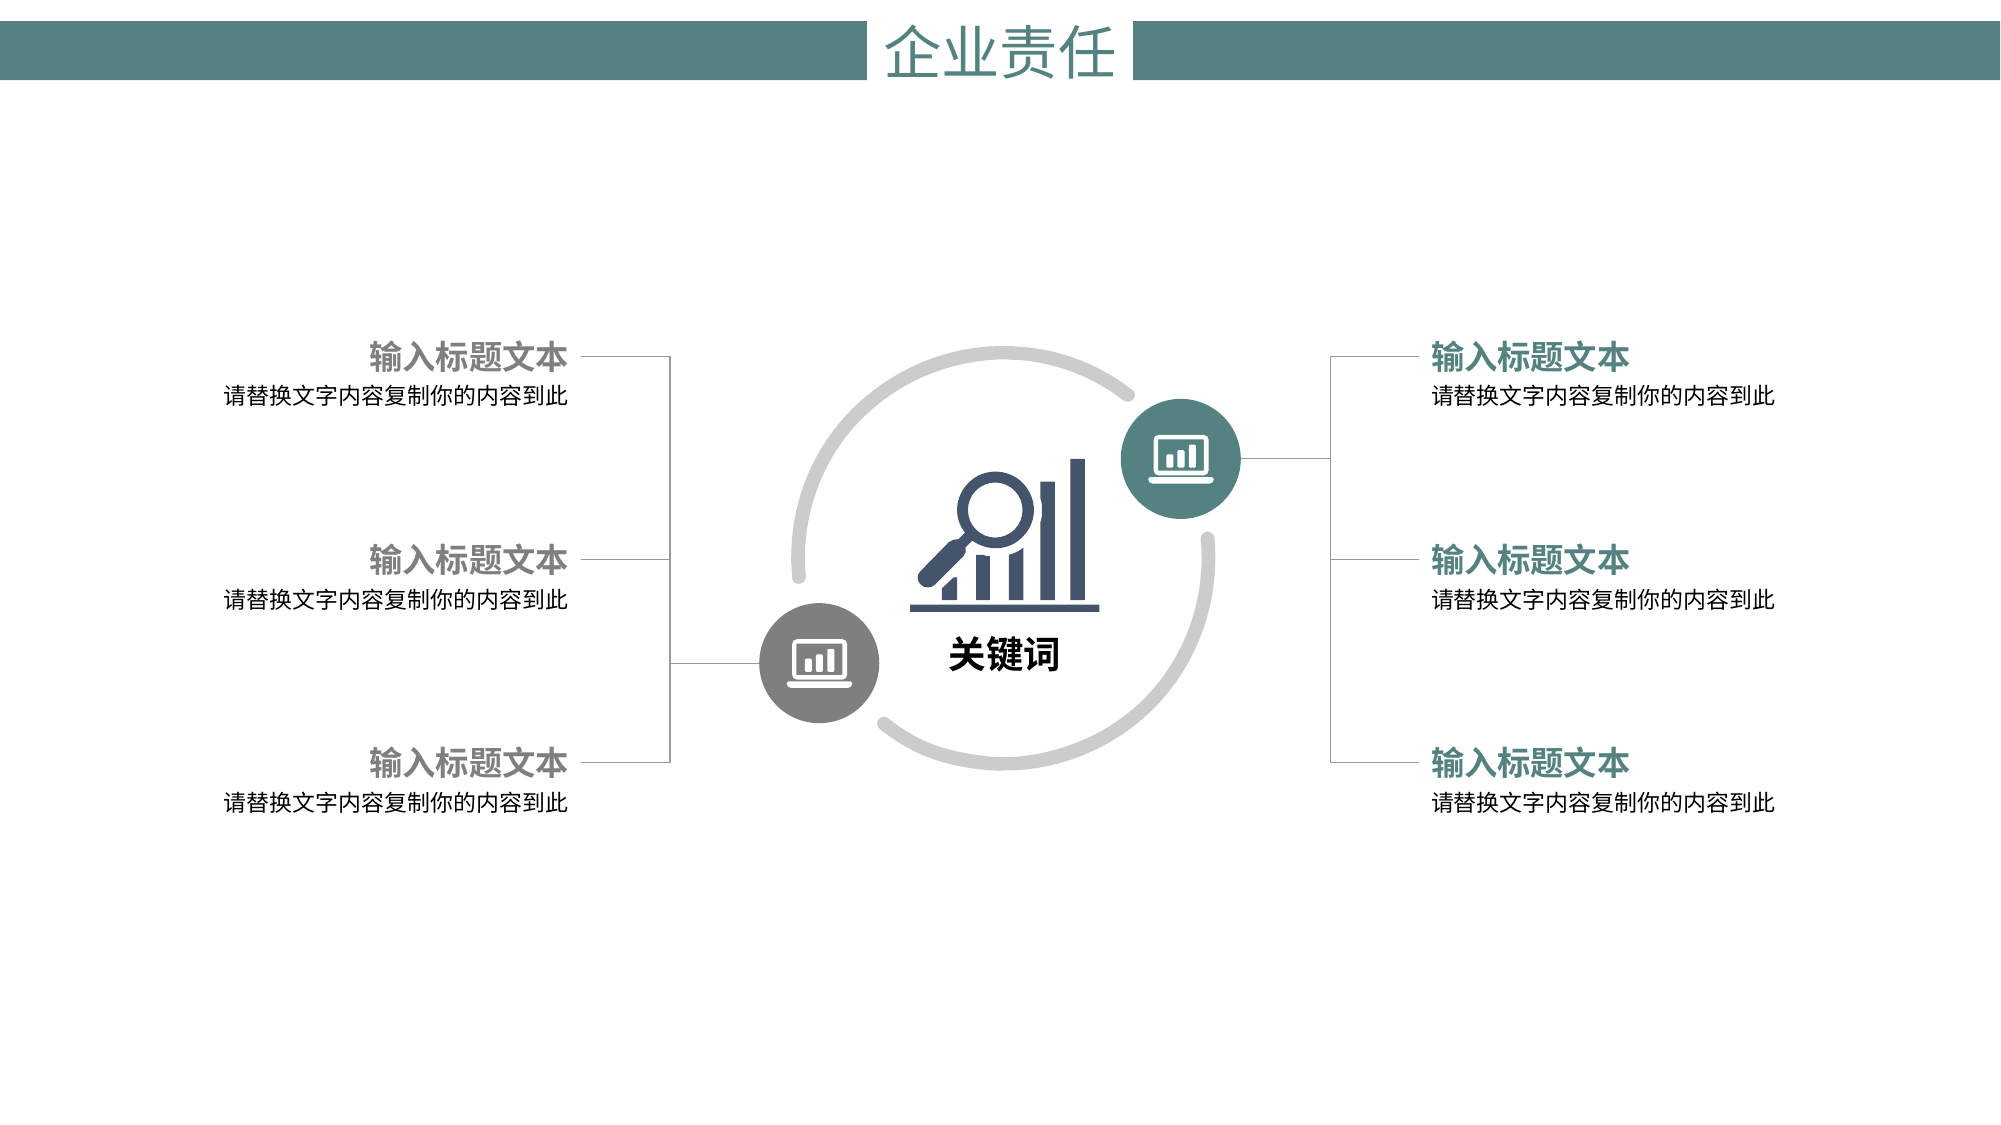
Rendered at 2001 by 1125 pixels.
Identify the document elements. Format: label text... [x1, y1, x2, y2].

text_box [785, 638, 854, 690]
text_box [1419, 742, 1821, 862]
text_box [1069, 458, 1086, 601]
text_box [1146, 433, 1216, 485]
text_box [940, 576, 959, 602]
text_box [580, 356, 760, 763]
text_box [909, 604, 1100, 613]
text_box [1420, 539, 1821, 658]
title 企业责任 [867, 8, 1133, 95]
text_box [179, 742, 581, 862]
text_box [1119, 397, 1240, 521]
text_box 关键词 [933, 623, 1076, 684]
text_box [760, 602, 881, 725]
text_box [791, 346, 1135, 584]
text_box [1039, 480, 1056, 602]
text_box [877, 531, 1216, 771]
text_box [1007, 545, 1025, 602]
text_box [1240, 356, 1420, 763]
text_box [975, 553, 991, 602]
text_box [916, 470, 1035, 589]
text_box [179, 336, 581, 455]
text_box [179, 539, 580, 658]
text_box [1419, 336, 1821, 455]
